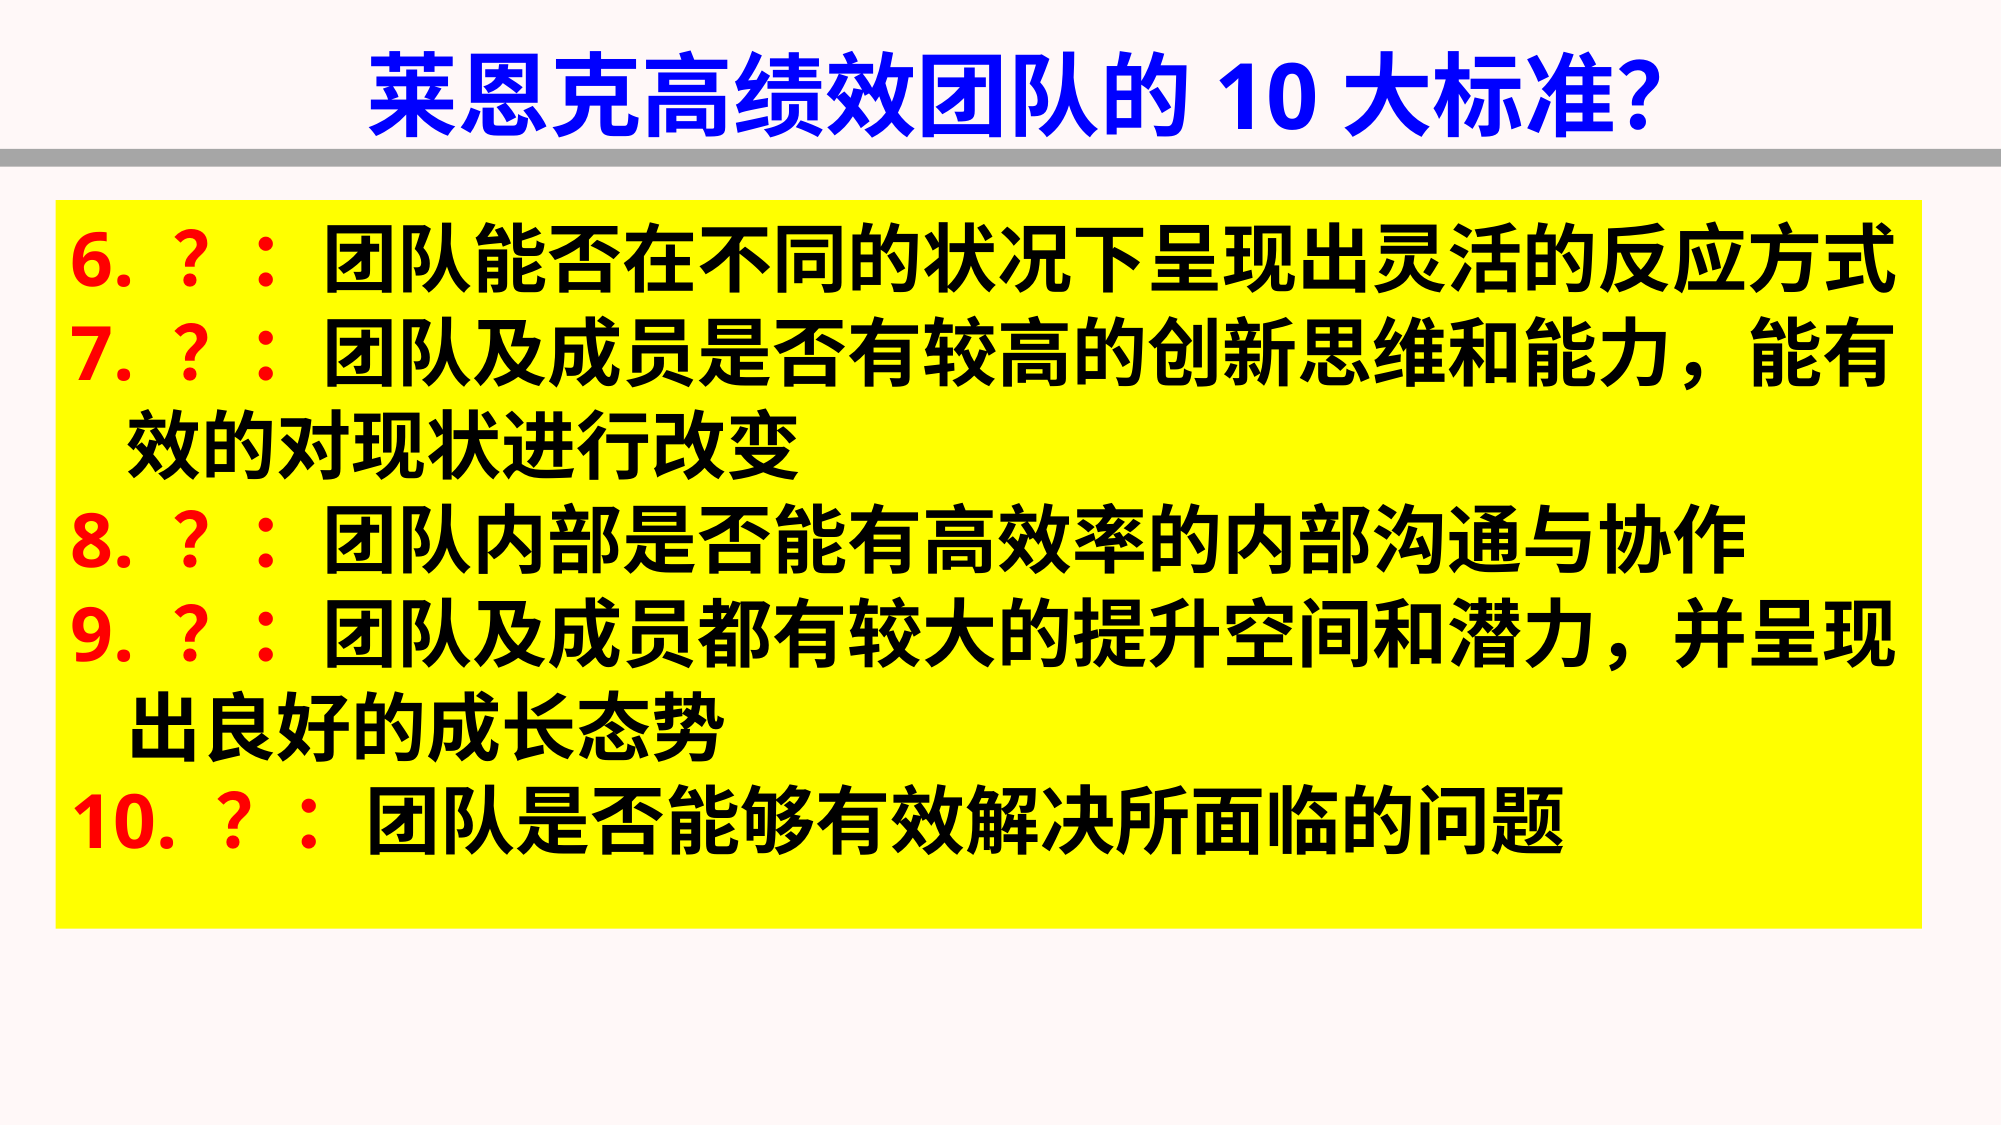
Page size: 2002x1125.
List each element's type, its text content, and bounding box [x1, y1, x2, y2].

text_box 莱恩克高绩效团队的10大标准？ [351, 30, 1724, 156]
list 6. ？：团队能否在不同的状况下呈现出灵活的反应方式 7. ？：团队及成员是否有较高的创新思维和能力，能有效的对现状进行改变 8. ？：团队内部是否能有高效率的内部沟通与协作 9. ？：团队及成员都有较大的提升空间和潜力，并呈现出良好的成长态势 10. ？：团队是否能够有效解决所面临的问题 [55, 200, 1922, 929]
